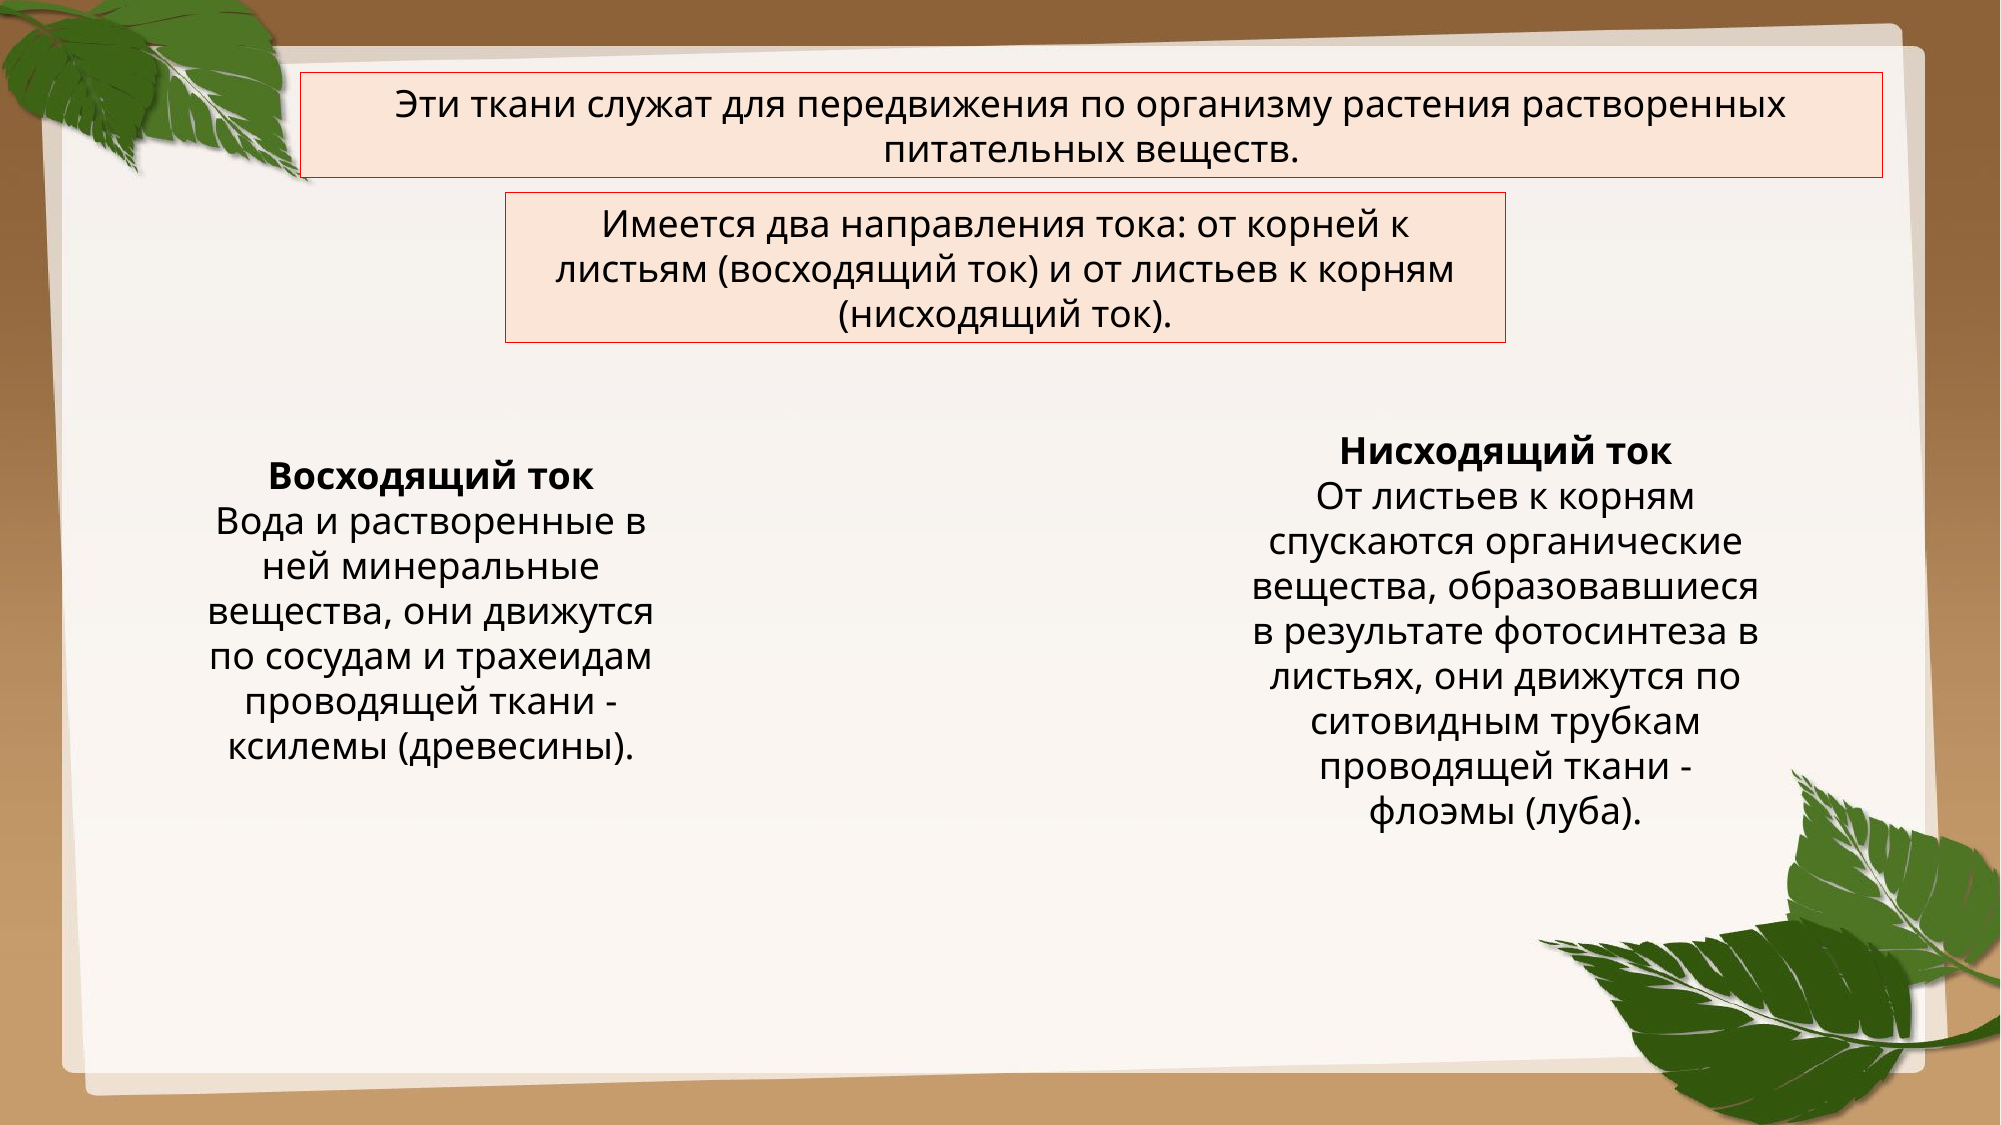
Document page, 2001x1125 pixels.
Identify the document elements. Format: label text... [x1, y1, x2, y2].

text_box Нисходящий ток От листьев к корням спускаются органические вещества, образовавшиеся в результате фотосинтеза в листьях, они движутся по ситовидным трубкам проводящей ткани - флоэмы (луба). [1229, 419, 1782, 840]
text_box Имеется два направления тока: от корней к листьям (восходящий ток) и от листьев к корням (нисходящий ток). [505, 192, 1506, 343]
text_box Восходящий ток Вода и растворенные в ней минеральные вещества, они движутся по сосудам и трахеидам проводящей ткани - ксилемы (древесины). [178, 444, 684, 775]
text_box Эти ткани служат для передвижения по организму растения растворенных питательных веществ. [300, 72, 1883, 178]
picture [0, 0, 2001, 1125]
